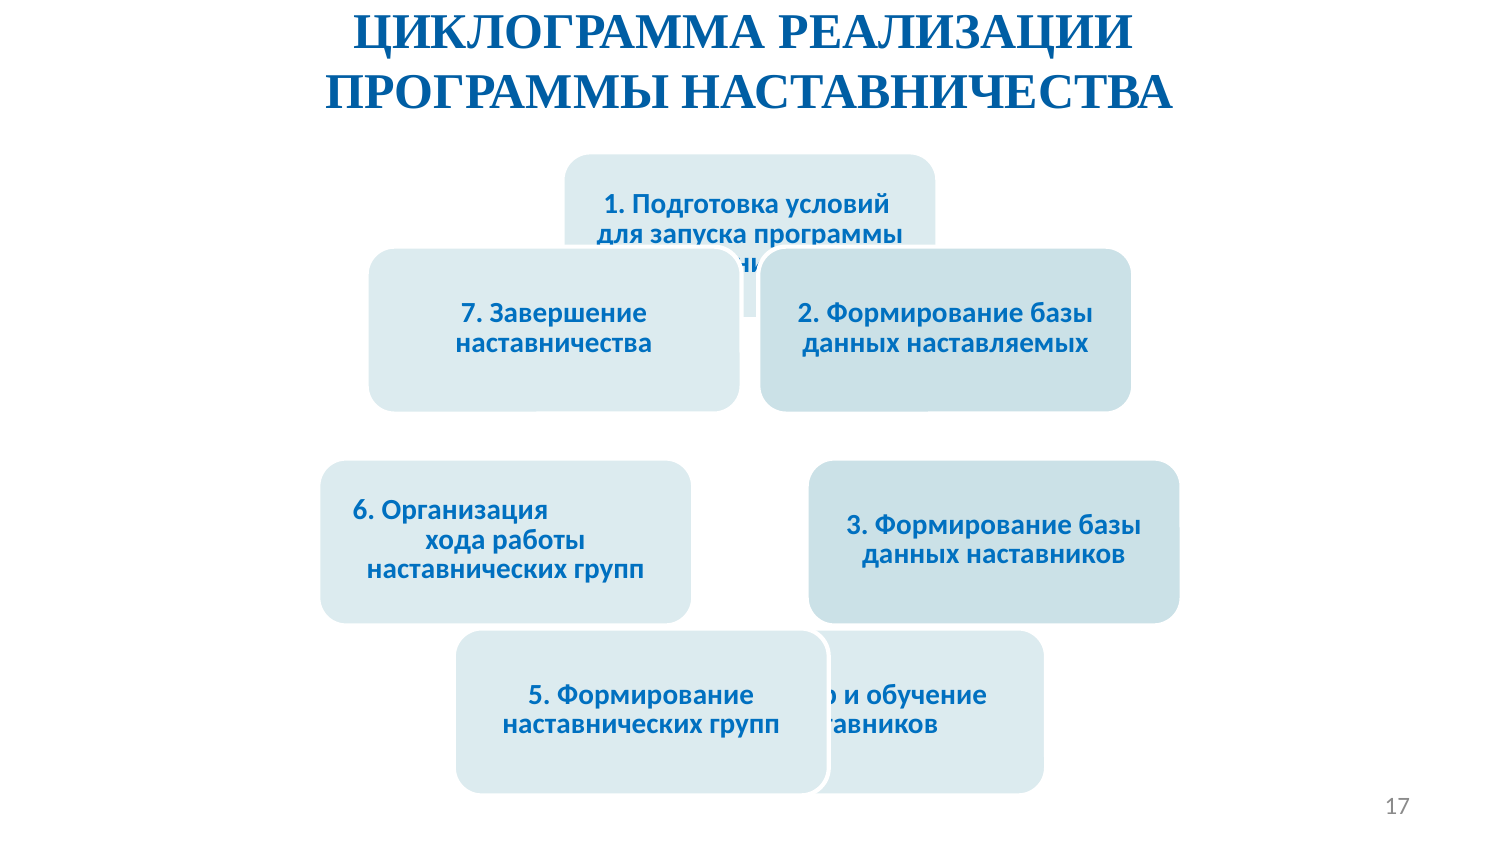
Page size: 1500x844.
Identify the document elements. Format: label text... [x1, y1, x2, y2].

title ЦИКЛОГРАММА РЕАЛИЗАЦИИ ПРОГРАММЫ НАСТАВНИЧЕСТВА [0, 0, 1500, 118]
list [0, 152, 1500, 821]
